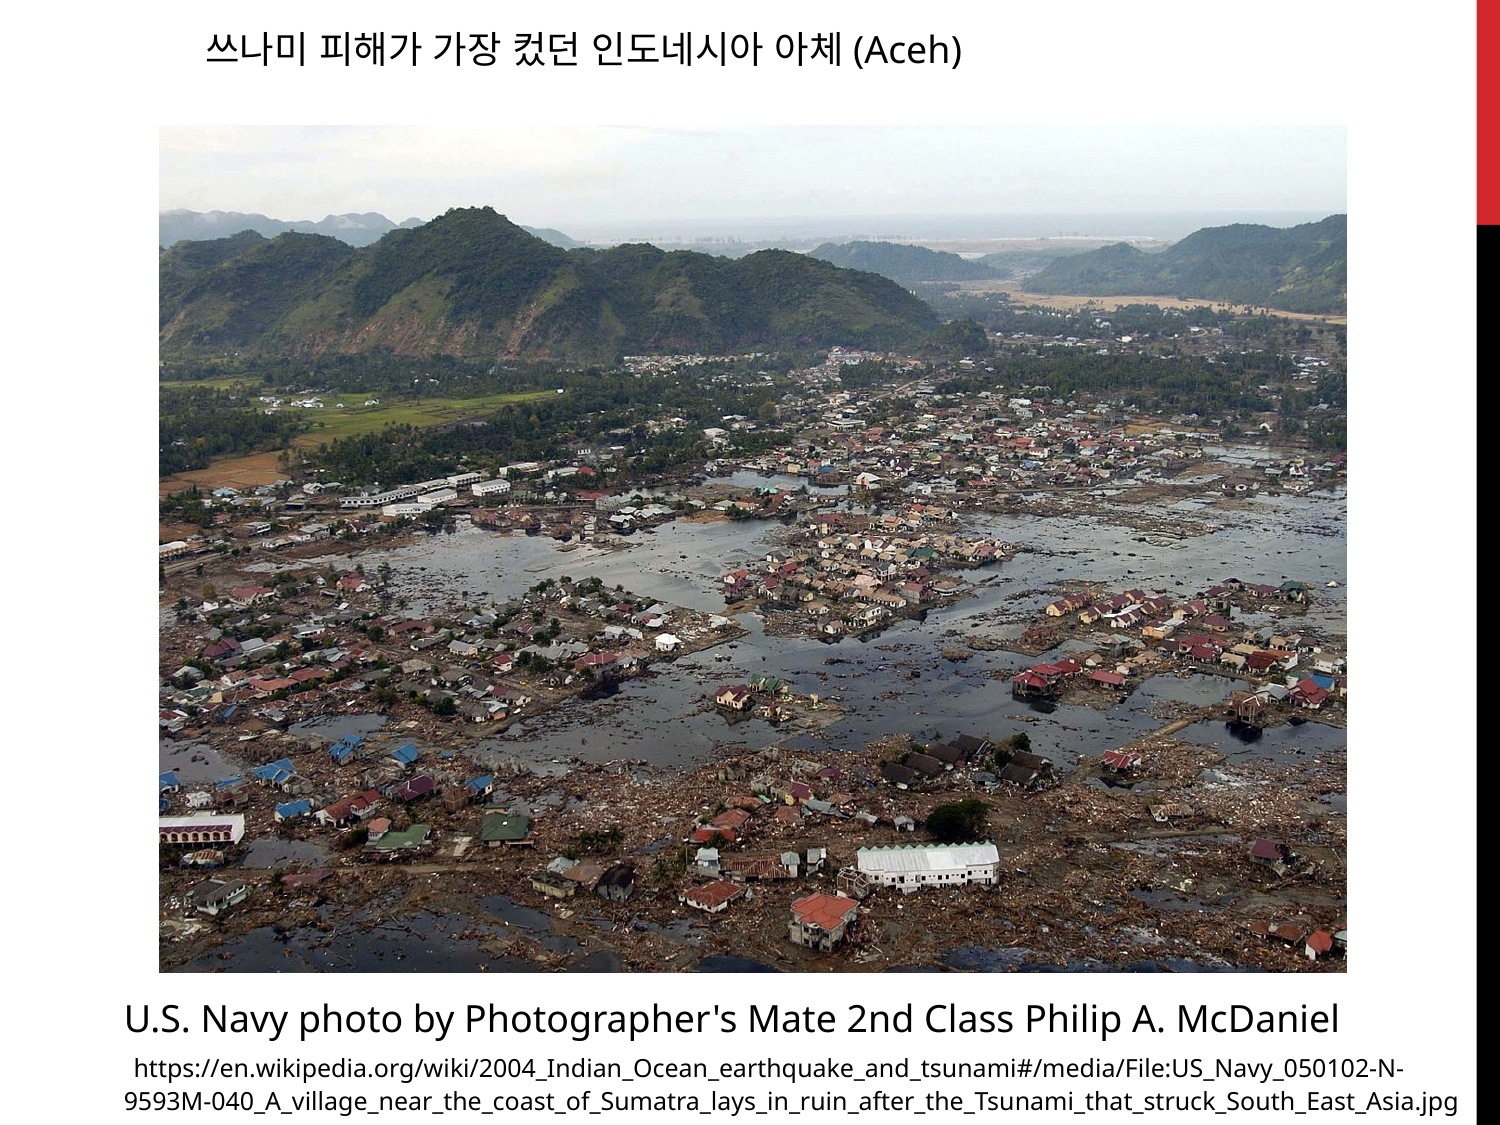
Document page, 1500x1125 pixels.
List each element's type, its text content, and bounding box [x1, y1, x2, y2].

text_box 쓰나미 피해가 가장 컸던 인도네시아 아체(Aceh) [190, 19, 978, 79]
picture [158, 124, 1347, 974]
text_box U.S. Navy photo by Photographer's Mate 2nd Class Philip A. McDaniel https://en.wikipedia.org/wiki/2004_Indian_Ocean_earthquake_and_tsunami#/media/File:US_Navy_050102-N-9593M-040_A_village_near_the_coast_of_Sumatra_lays_in_ruin_after_the_Tsunami_that_struck_South_East_Asia.jpg [109, 987, 1500, 1123]
